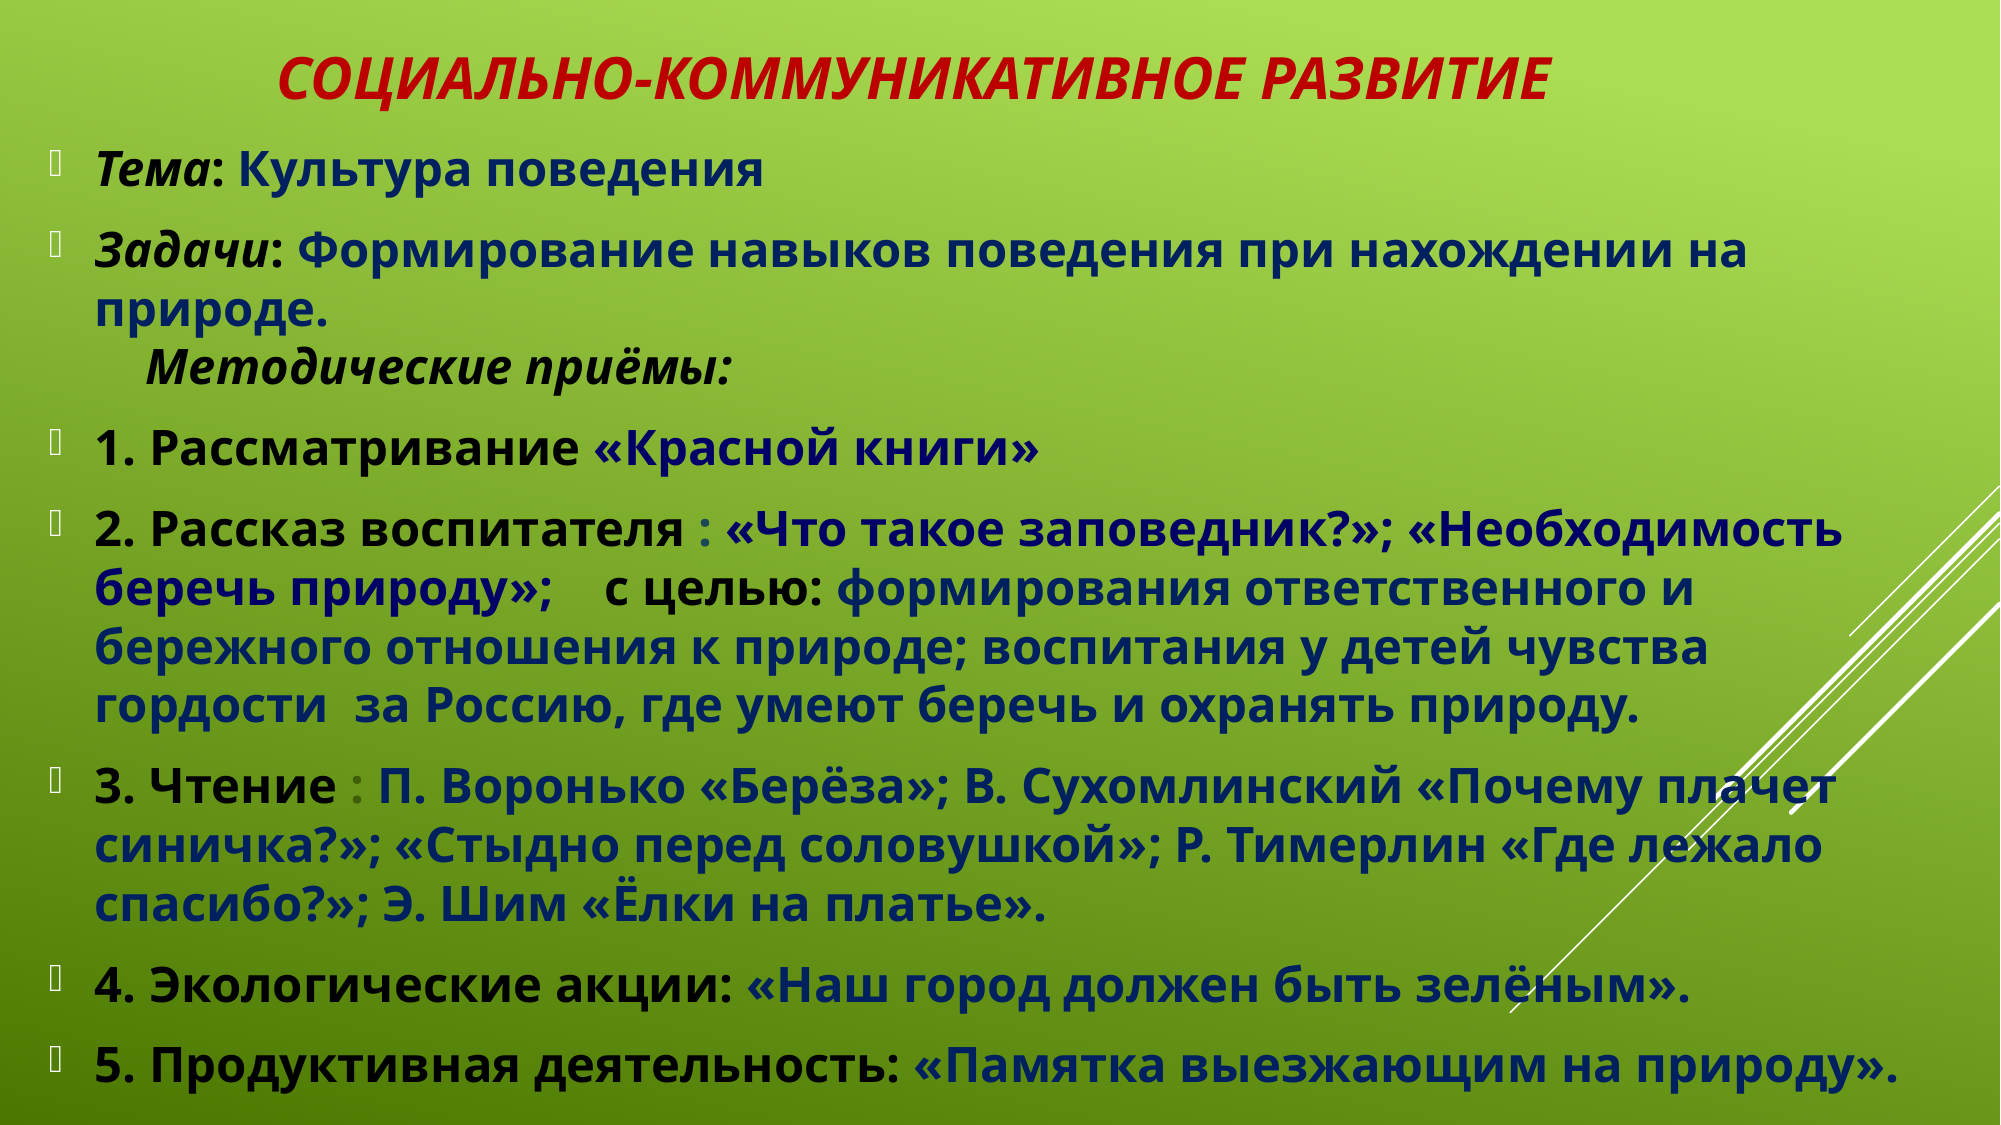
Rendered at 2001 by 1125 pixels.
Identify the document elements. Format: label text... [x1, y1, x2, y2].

list Тема: Культура поведения Задачи: Формирование навыков поведения при нахождении на природе. Методические приёмы: 1. Рассматривание «Красной книги» 2. Рассказ воспитателя : «Что такое заповедник?»; «Необходимость беречь природу»; с целью: формирования ответственного и бережного отношения к природе; воспитания у детей чувства гордости за Россию, где умеют беречь и охранять природу. 3. Чтение : П. Воронько «Берёза»; В. Сухомлинский «Почему плачет синичка?»; «Стыдно перед соловушкой»; Р. Тимерлин «Где лежало спасибо?»; Э. Шим «Ёлки на платье». 4. Экологические акции: «Наш город должен быть зелёным». 5. Продуктивная деятельность: «Памятка выезжающим на природу». [33, 130, 1961, 1103]
title СОЦИАЛЬНО-КОММУНИКАТИВНОЕ РАЗВИТИЕ [213, 48, 1614, 130]
